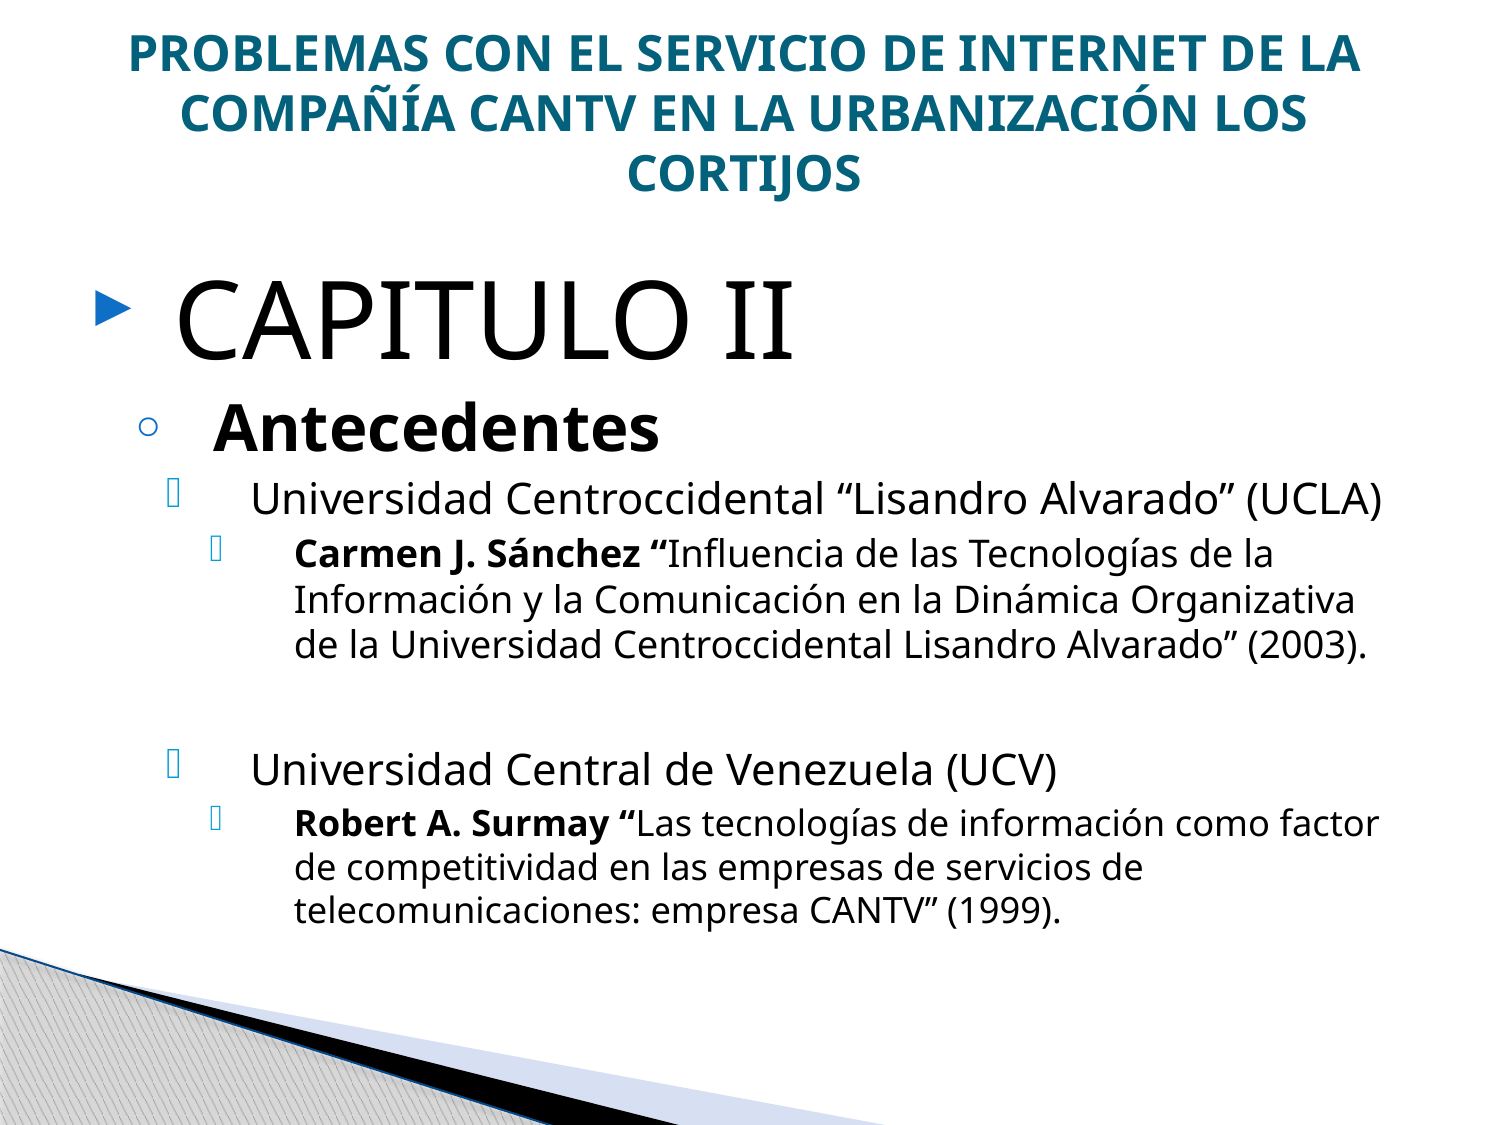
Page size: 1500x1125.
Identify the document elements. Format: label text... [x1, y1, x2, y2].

title PROBLEMAS CON EL SERVICIO DE INTERNET DE LA COMPAÑÍA CANTV EN LA URBANIZACIÓN LOS CORTIJOS [46, 46, 1442, 176]
list CAPITULO II Antecedentes Universidad Centroccidental “Lisandro Alvarado” (UCLA) Carmen J. Sánchez “Influencia de las Tecnologías de la Información y la Comunicación en la Dinámica Organizativa de la Universidad Centroccidental Lisandro Alvarado” (2003). Universidad Central de Venezuela (UCV) Robert A. Surmay “Las tecnologías de información como factor de competitividad en las empresas de servicios de telecomunicaciones: empresa CANTV” (1999). [75, 243, 1425, 986]
